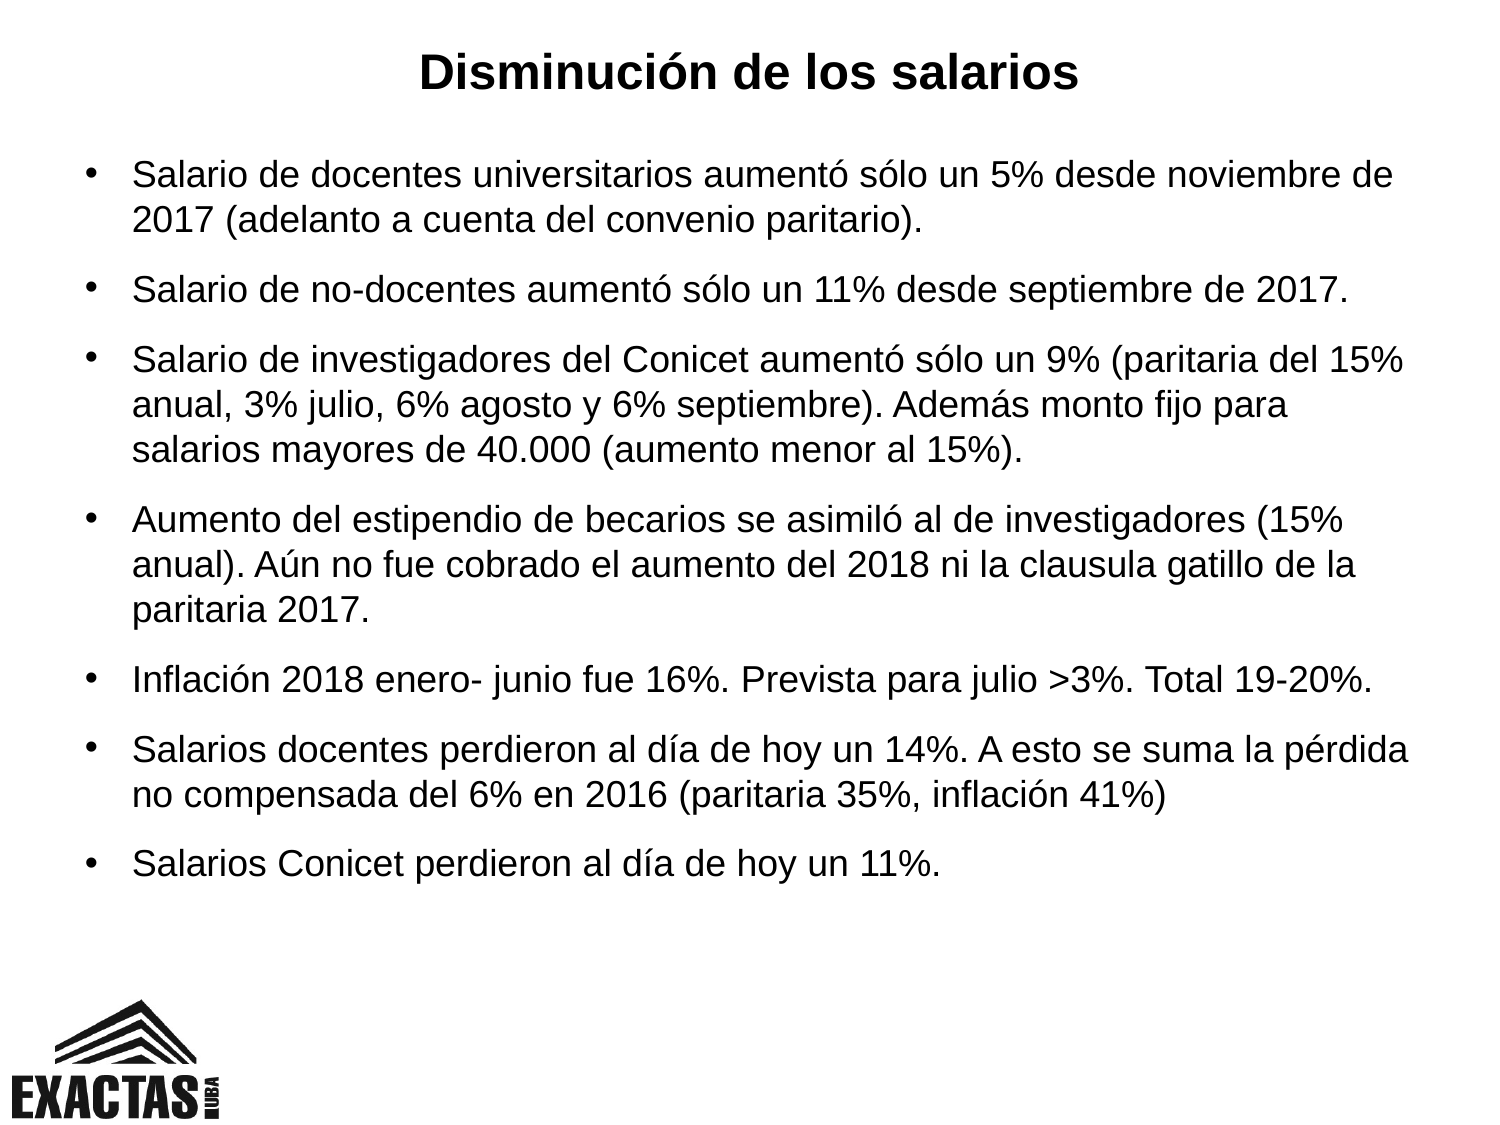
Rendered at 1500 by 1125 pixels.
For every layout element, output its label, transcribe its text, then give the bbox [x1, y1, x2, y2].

text_box Salario de docentes universitarios aumentó sólo un 5% desde noviembre de 2017 (adelanto a cuenta del convenio paritario). Salario de no-docentes aumentó sólo un 11% desde septiembre de 2017. Salario de investigadores del Conicet aumentó sólo un 9% (paritaria del 15% anual, 3% julio, 6% agosto y 6% septiembre). Además monto fijo para salarios mayores de 40.000 (aumento menor al 15%). Aumento del estipendio de becarios se asimiló al de investigadores (15% anual). Aún no fue cobrado el aumento del 2018 ni la clausula gatillo de la paritaria 2017. Inflación 2018 enero- junio fue 16%. Prevista para julio >3%. Total 19-20%. Salarios docentes perdieron al día de hoy un 14%. A esto se suma la pérdida no compensada del 6% en 2016 (paritaria 35%, inflación 41%) Salarios Conicet perdieron al día de hoy un 11%. [70, 142, 1429, 892]
text_box Disminución de los salarios [0, 32, 1500, 107]
picture [12, 999, 219, 1119]
